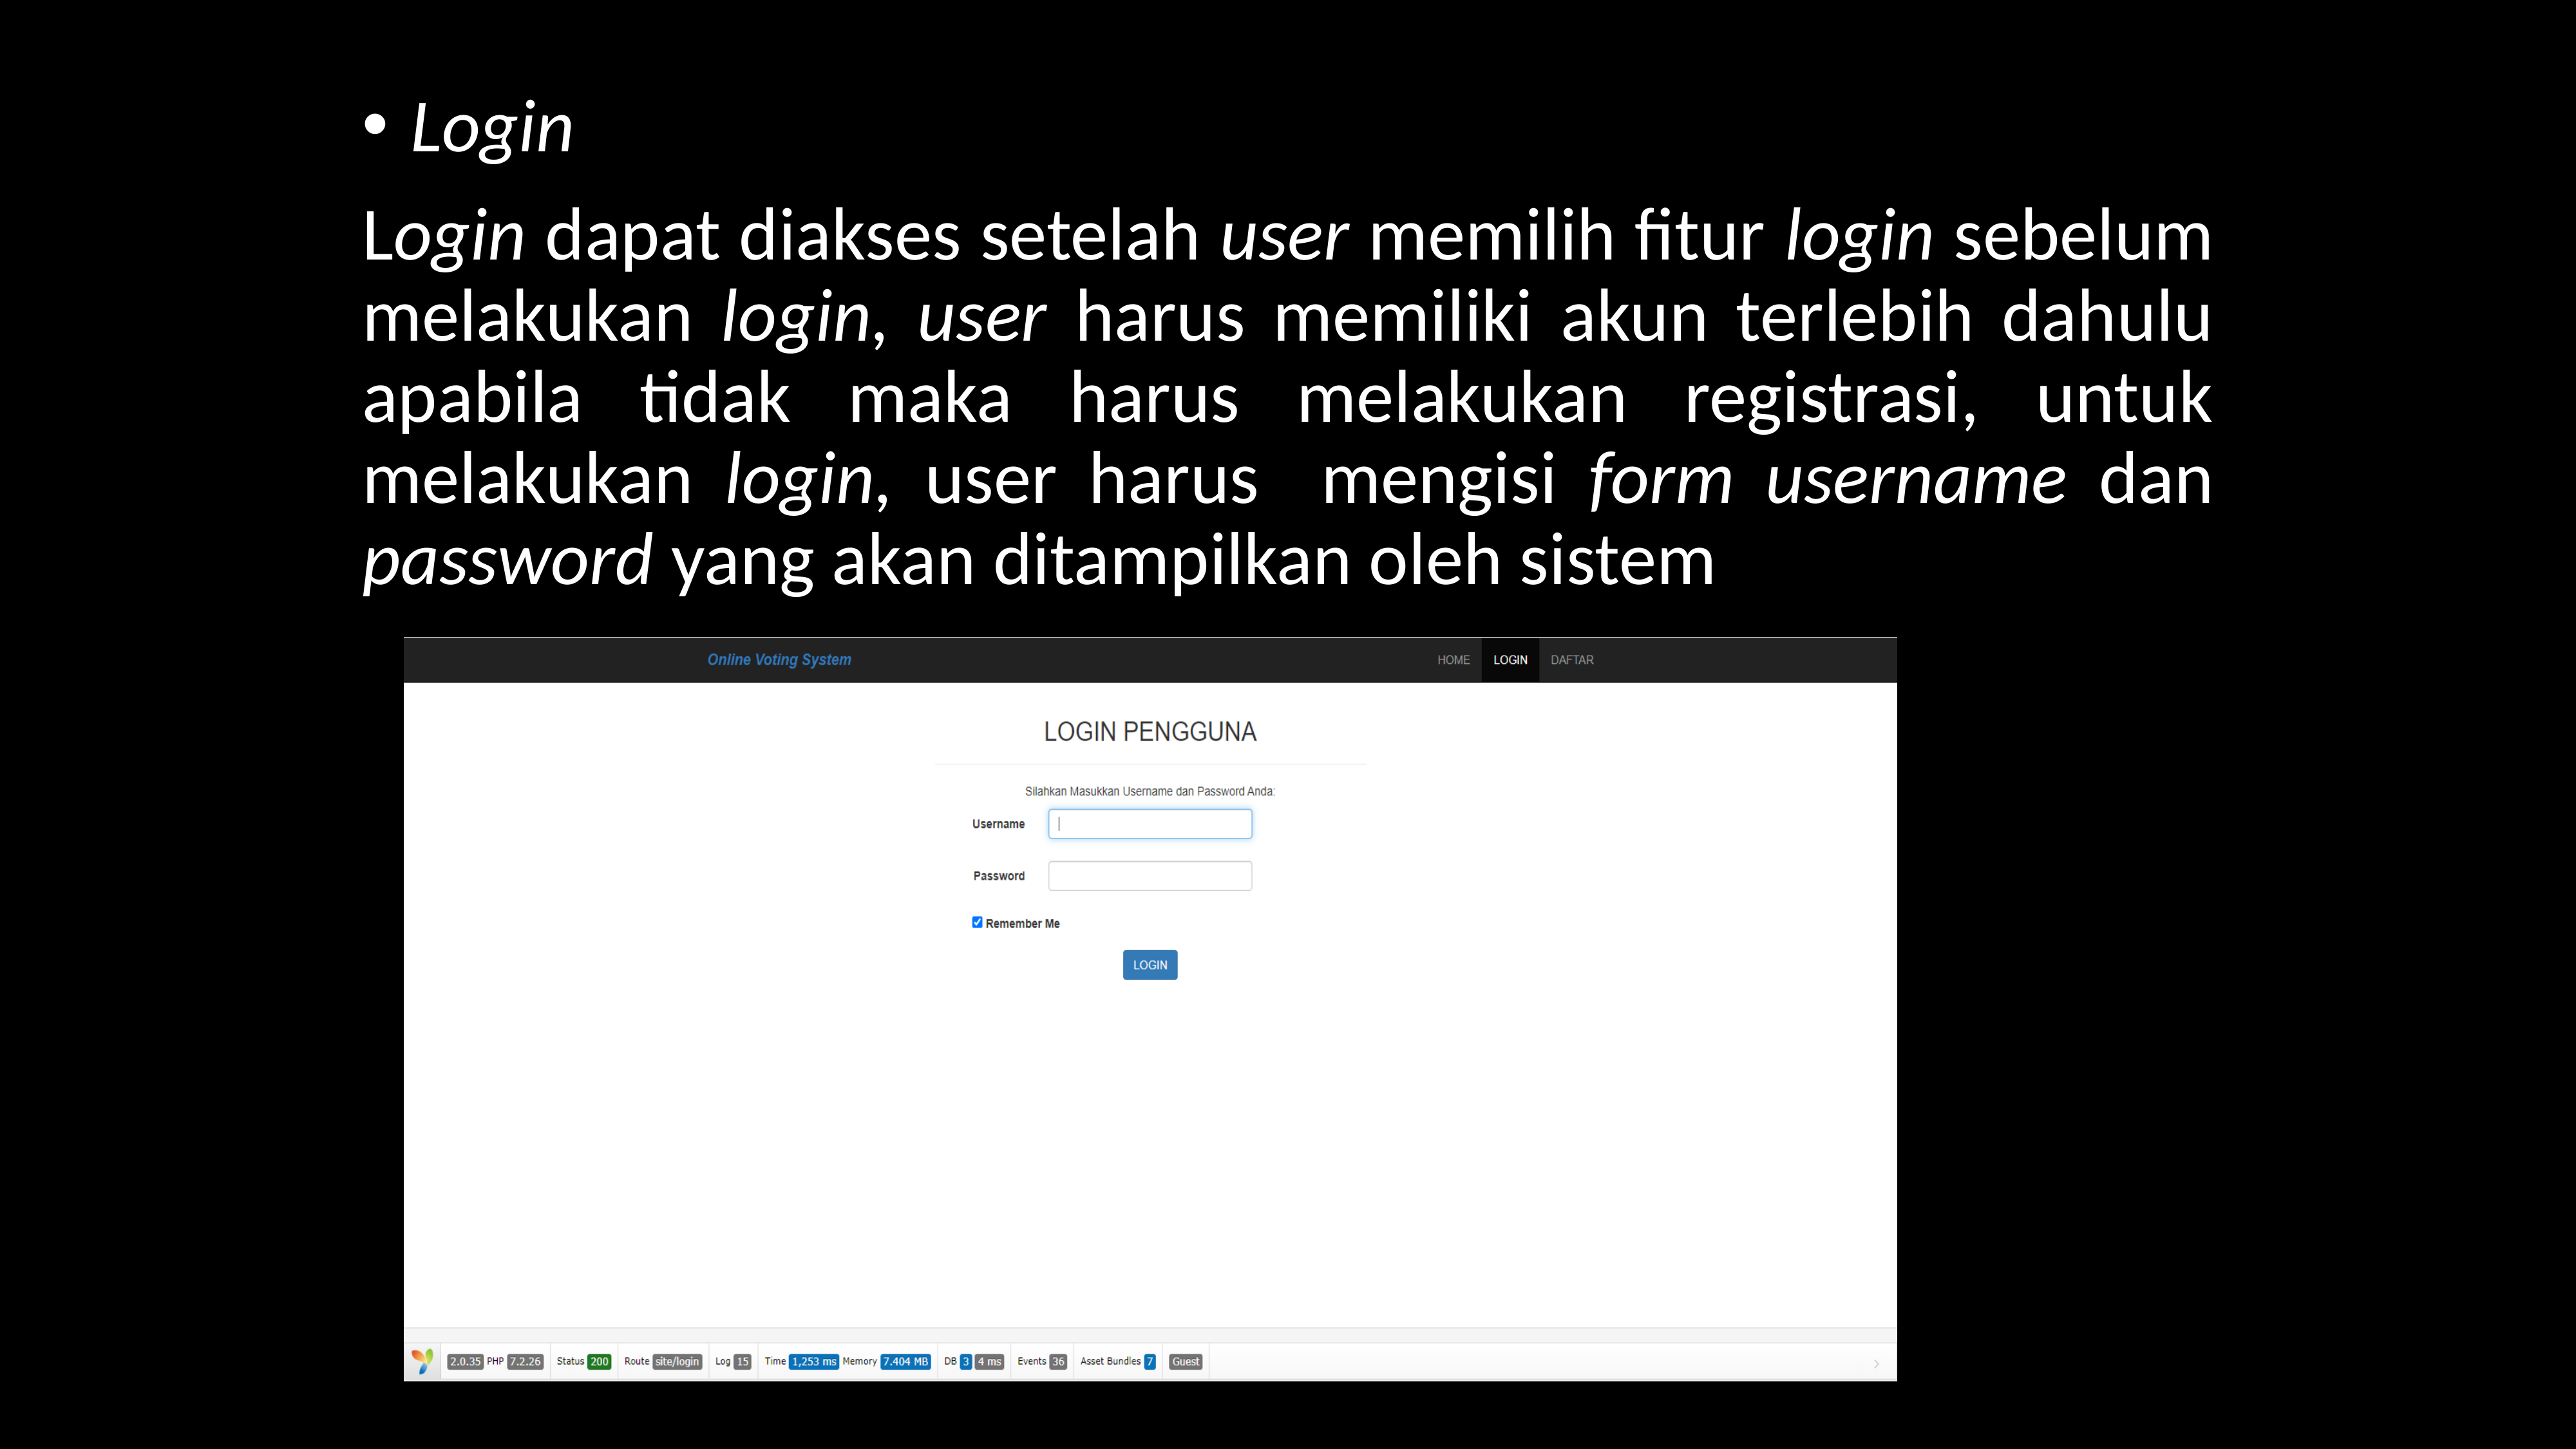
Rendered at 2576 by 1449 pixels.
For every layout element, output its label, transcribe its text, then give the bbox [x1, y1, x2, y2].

picture [404, 637, 1897, 1381]
list Login Login dapat diakses setelah user memilih fitur login sebelum melakukan login, user harus memiliki akun terlebih dahulu apabila tidak maka harus melakukan registrasi, untuk melakukan login, user harus mengisi form username dan password yang akan ditampilkan oleh sistem [352, 82, 2224, 1381]
